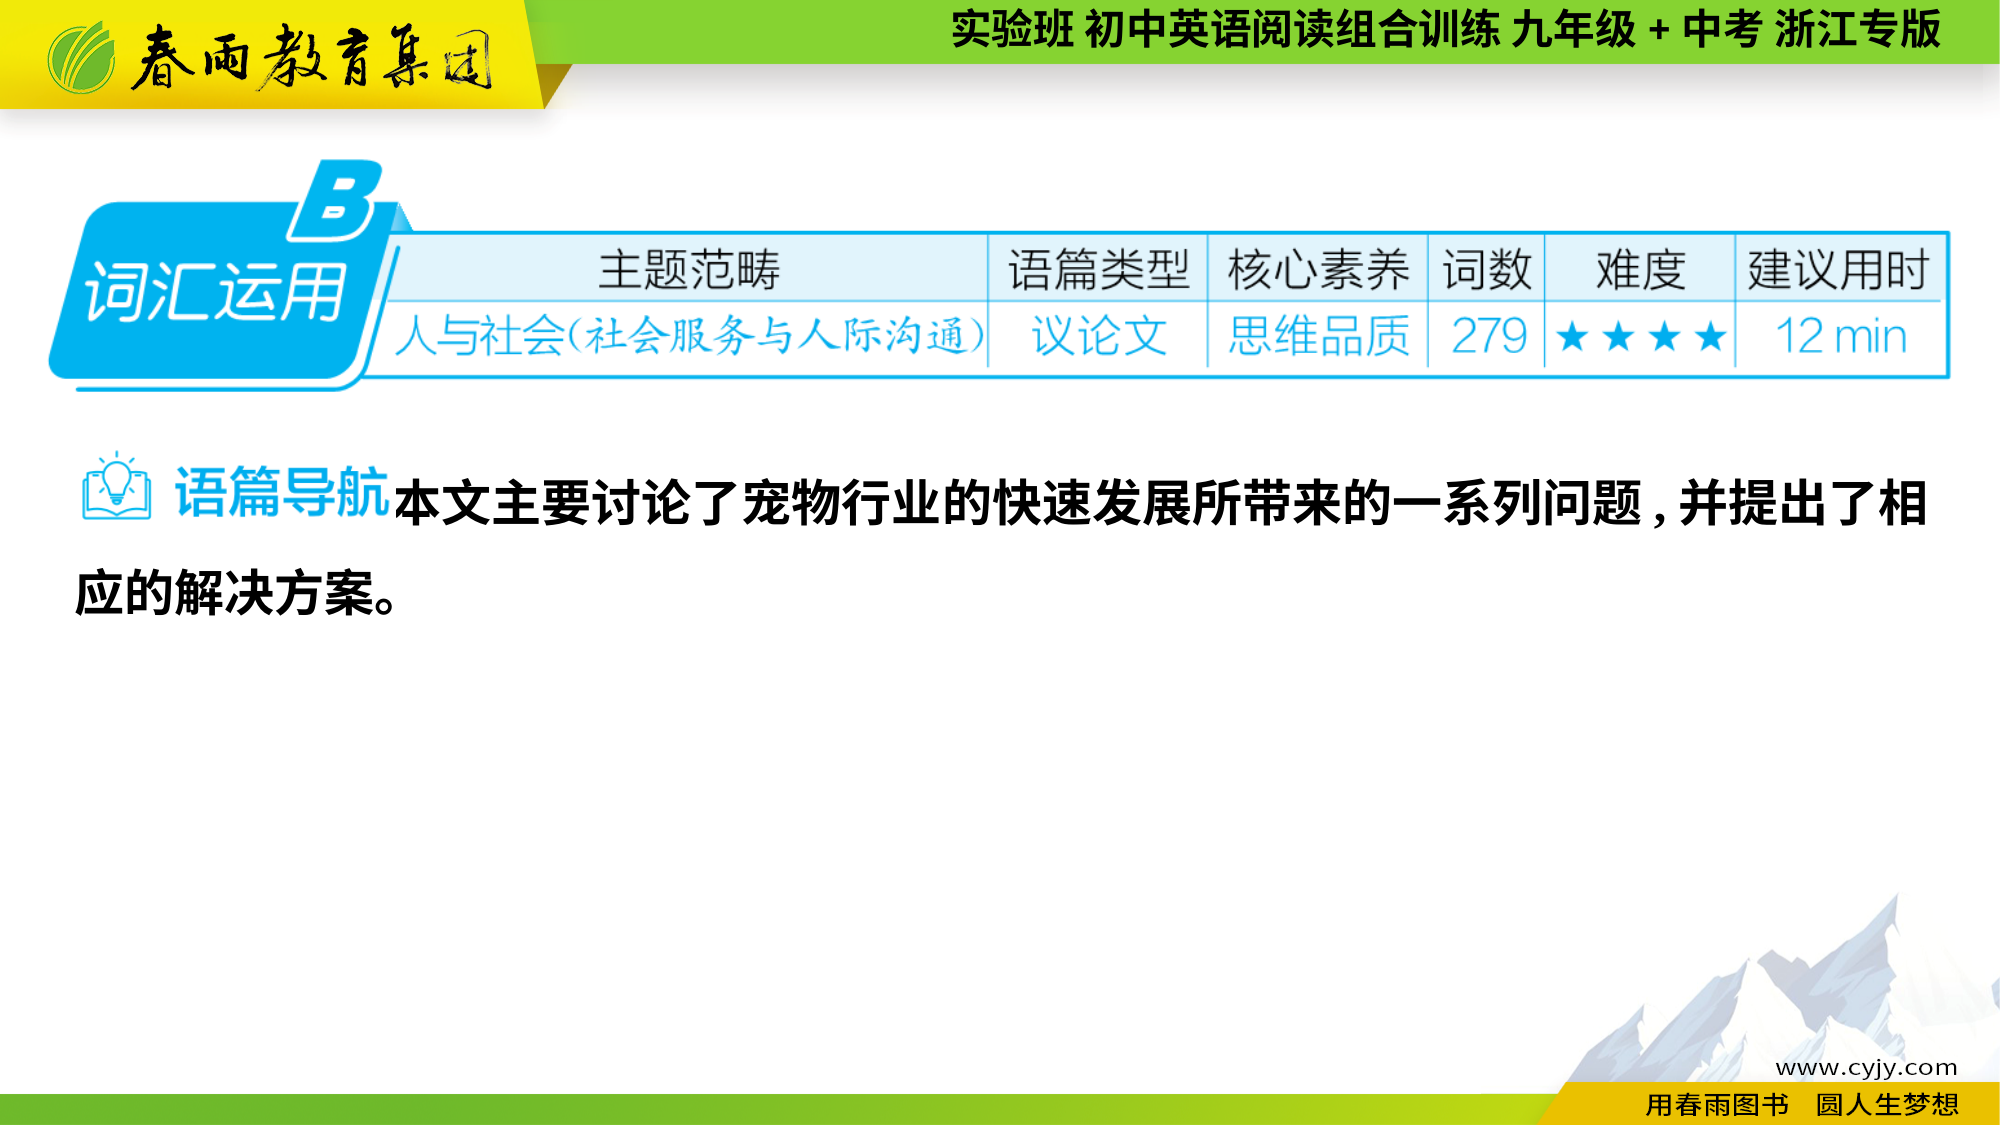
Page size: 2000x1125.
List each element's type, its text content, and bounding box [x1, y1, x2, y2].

list 本文主要讨论了宠物行业的快速发展所带来的一系列问题,并提出了相应的解决方案。 [59, 434, 1944, 620]
picture [0, 0, 2000, 1125]
